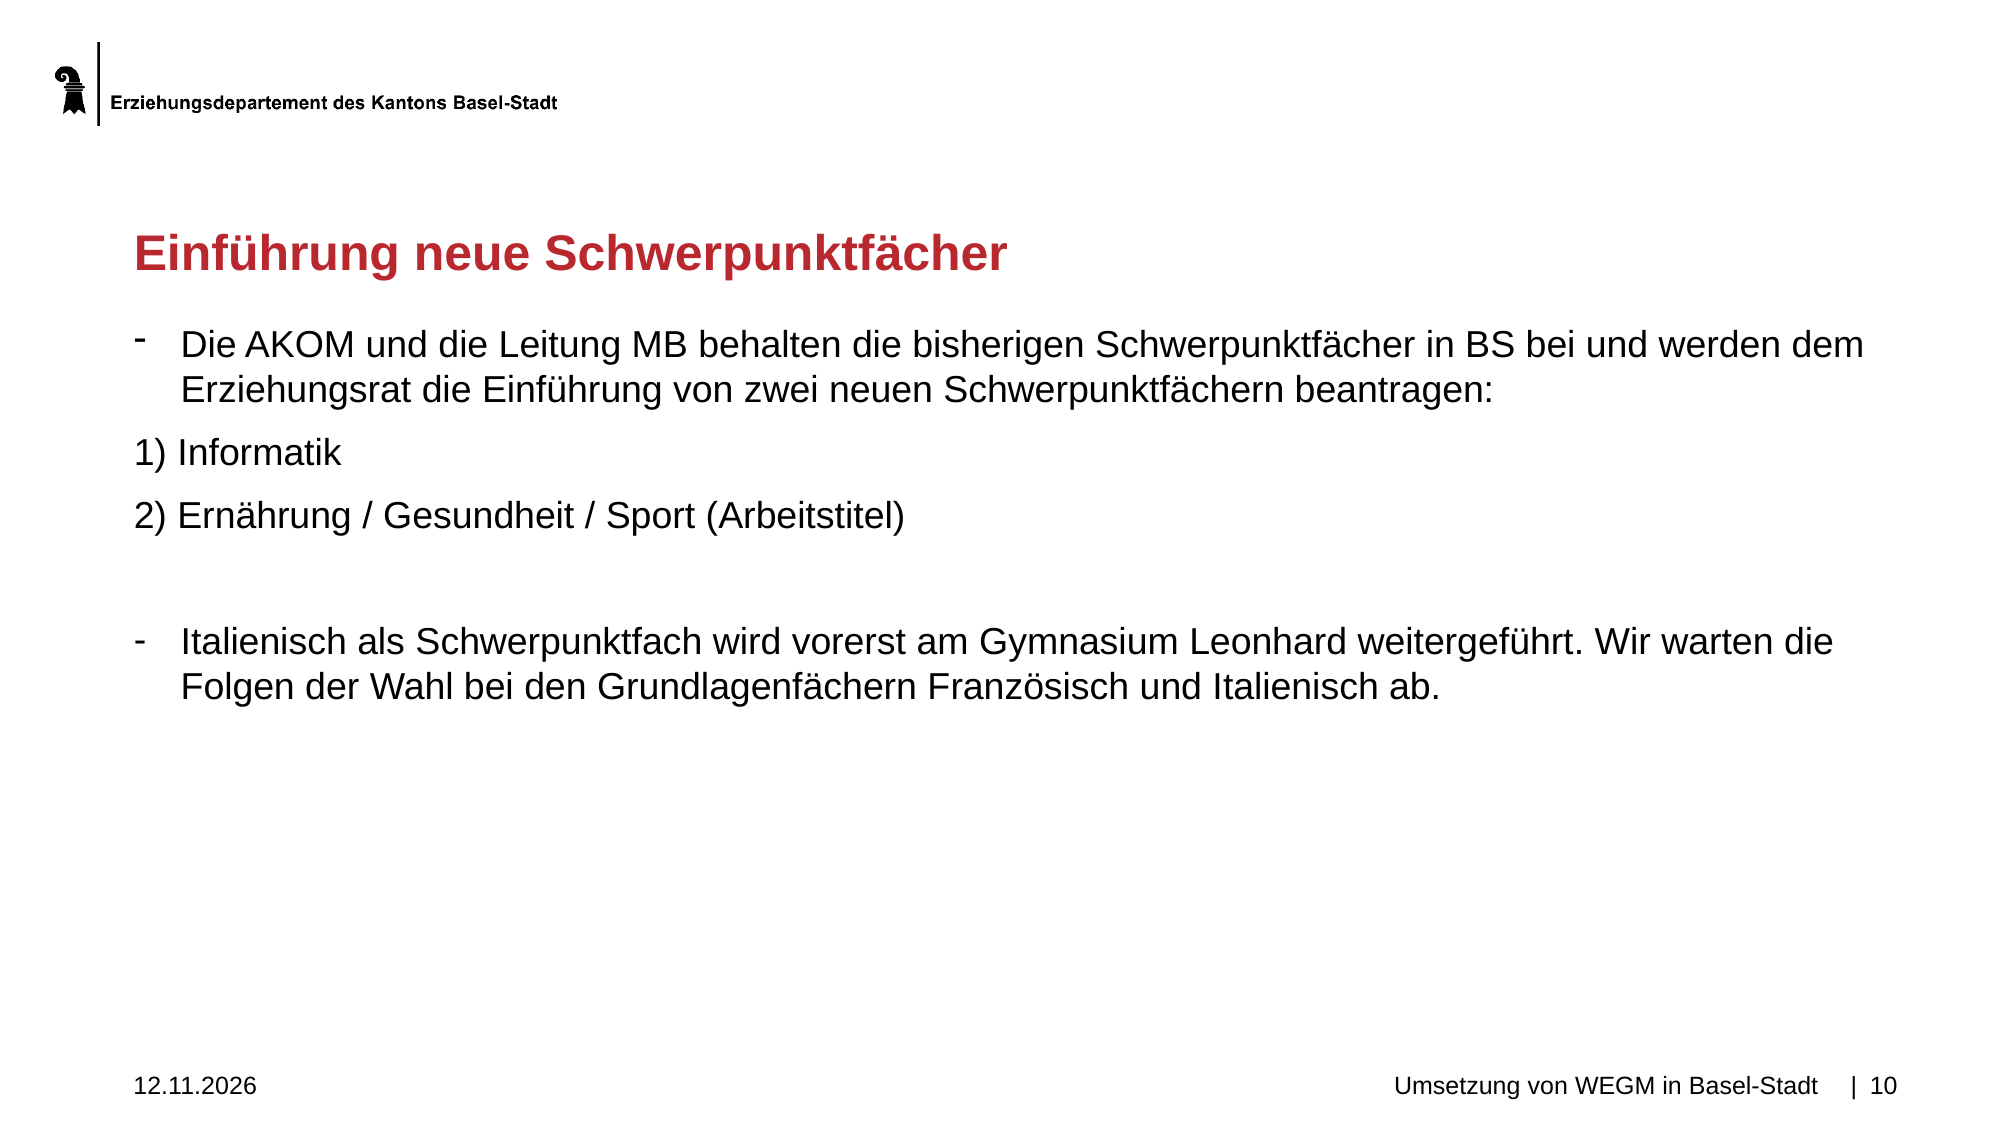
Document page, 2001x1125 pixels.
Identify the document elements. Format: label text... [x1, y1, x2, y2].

list Die AKOM und die Leitung MB behalten die bisherigen Schwerpunktfächer in BS bei und werden dem Erziehungsrat die Einführung von zwei neuen Schwerpunktfächern beantragen: 1) Informatik 2) Ernährung / Gesundheit / Sport (Arbeitstitel) Italienisch als Schwerpunktfach wird vorerst am Gymnasium Leonhard weitergeführt. Wir warten die Folgen der Wahl bei den Grundlagenfächern Französisch und Italienisch ab. [133, 320, 1914, 1018]
footer Umsetzung von WEGM in Basel-Stadt [598, 1064, 1820, 1125]
picture [54, 42, 557, 126]
title Einführung neue Schwerpunktfächer [133, 219, 1914, 281]
slide_number | 10 [1850, 1064, 2000, 1125]
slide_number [133, 1064, 567, 1125]
